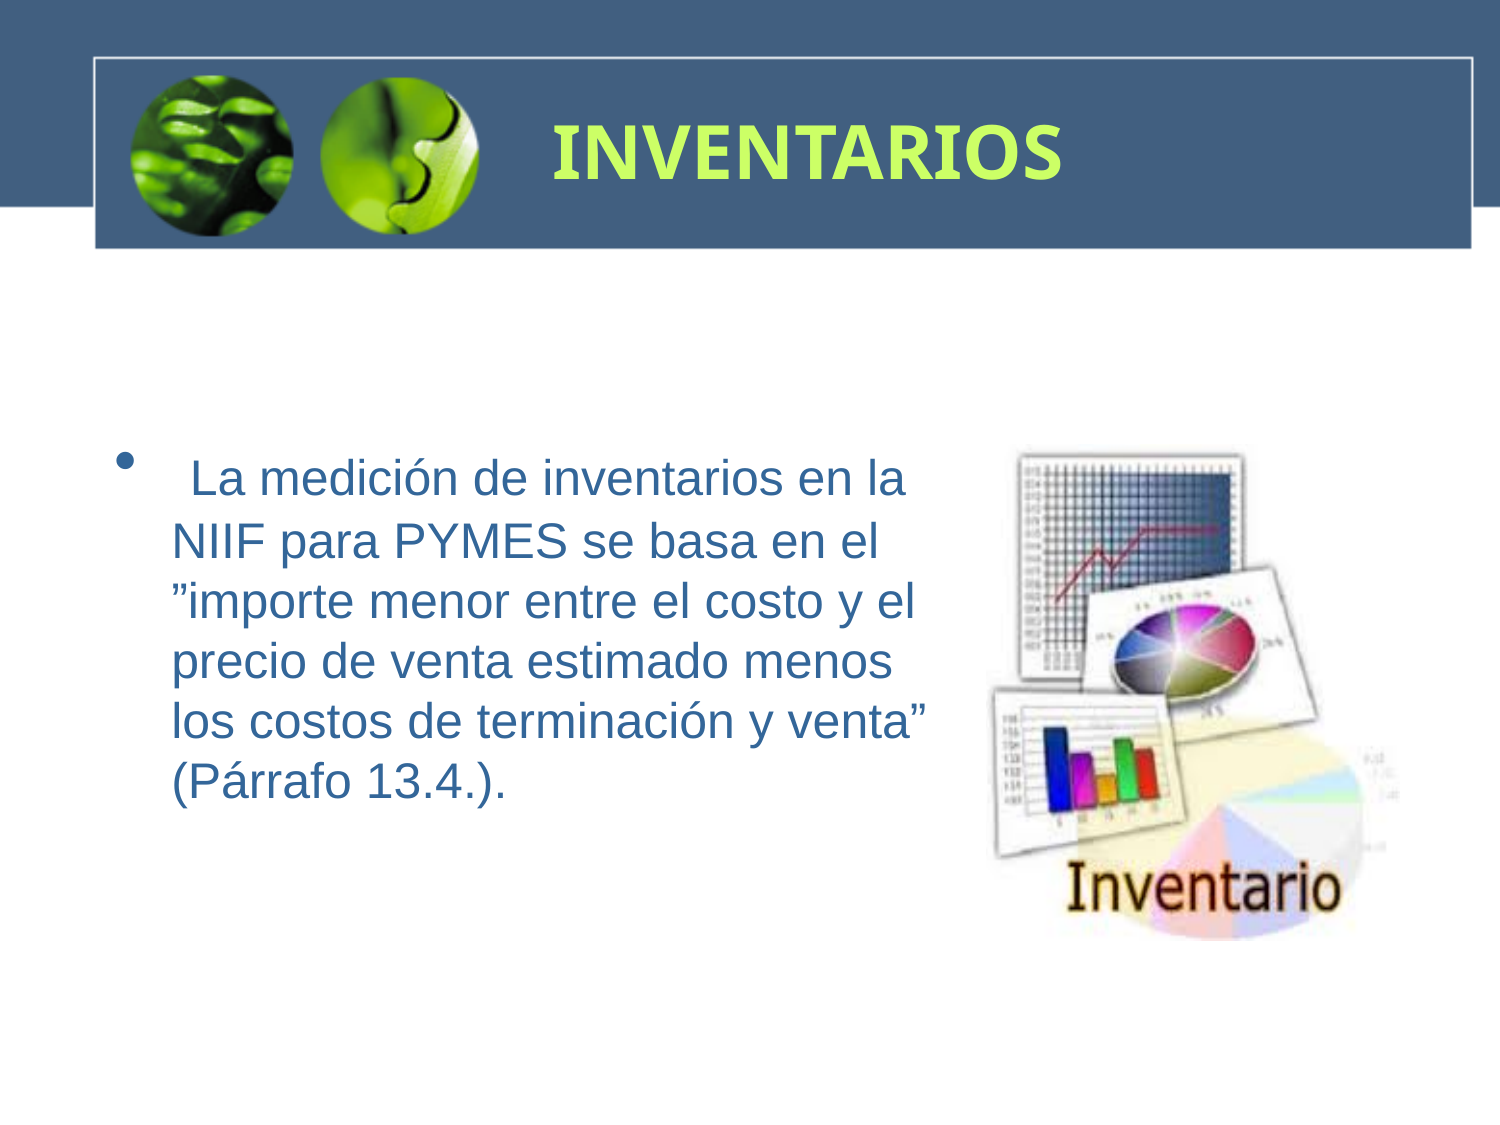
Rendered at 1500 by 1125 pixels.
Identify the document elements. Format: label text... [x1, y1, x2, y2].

list La medición de inventarios en la NIIF para PYMES se basa en el ”importe menor entre el costo y el precio de venta estimado menos los costos de terminación y venta” (Párrafo 13.4.). [99, 420, 951, 953]
title INVENTARIOS [537, 62, 1450, 238]
picture [0, 0, 1500, 1125]
